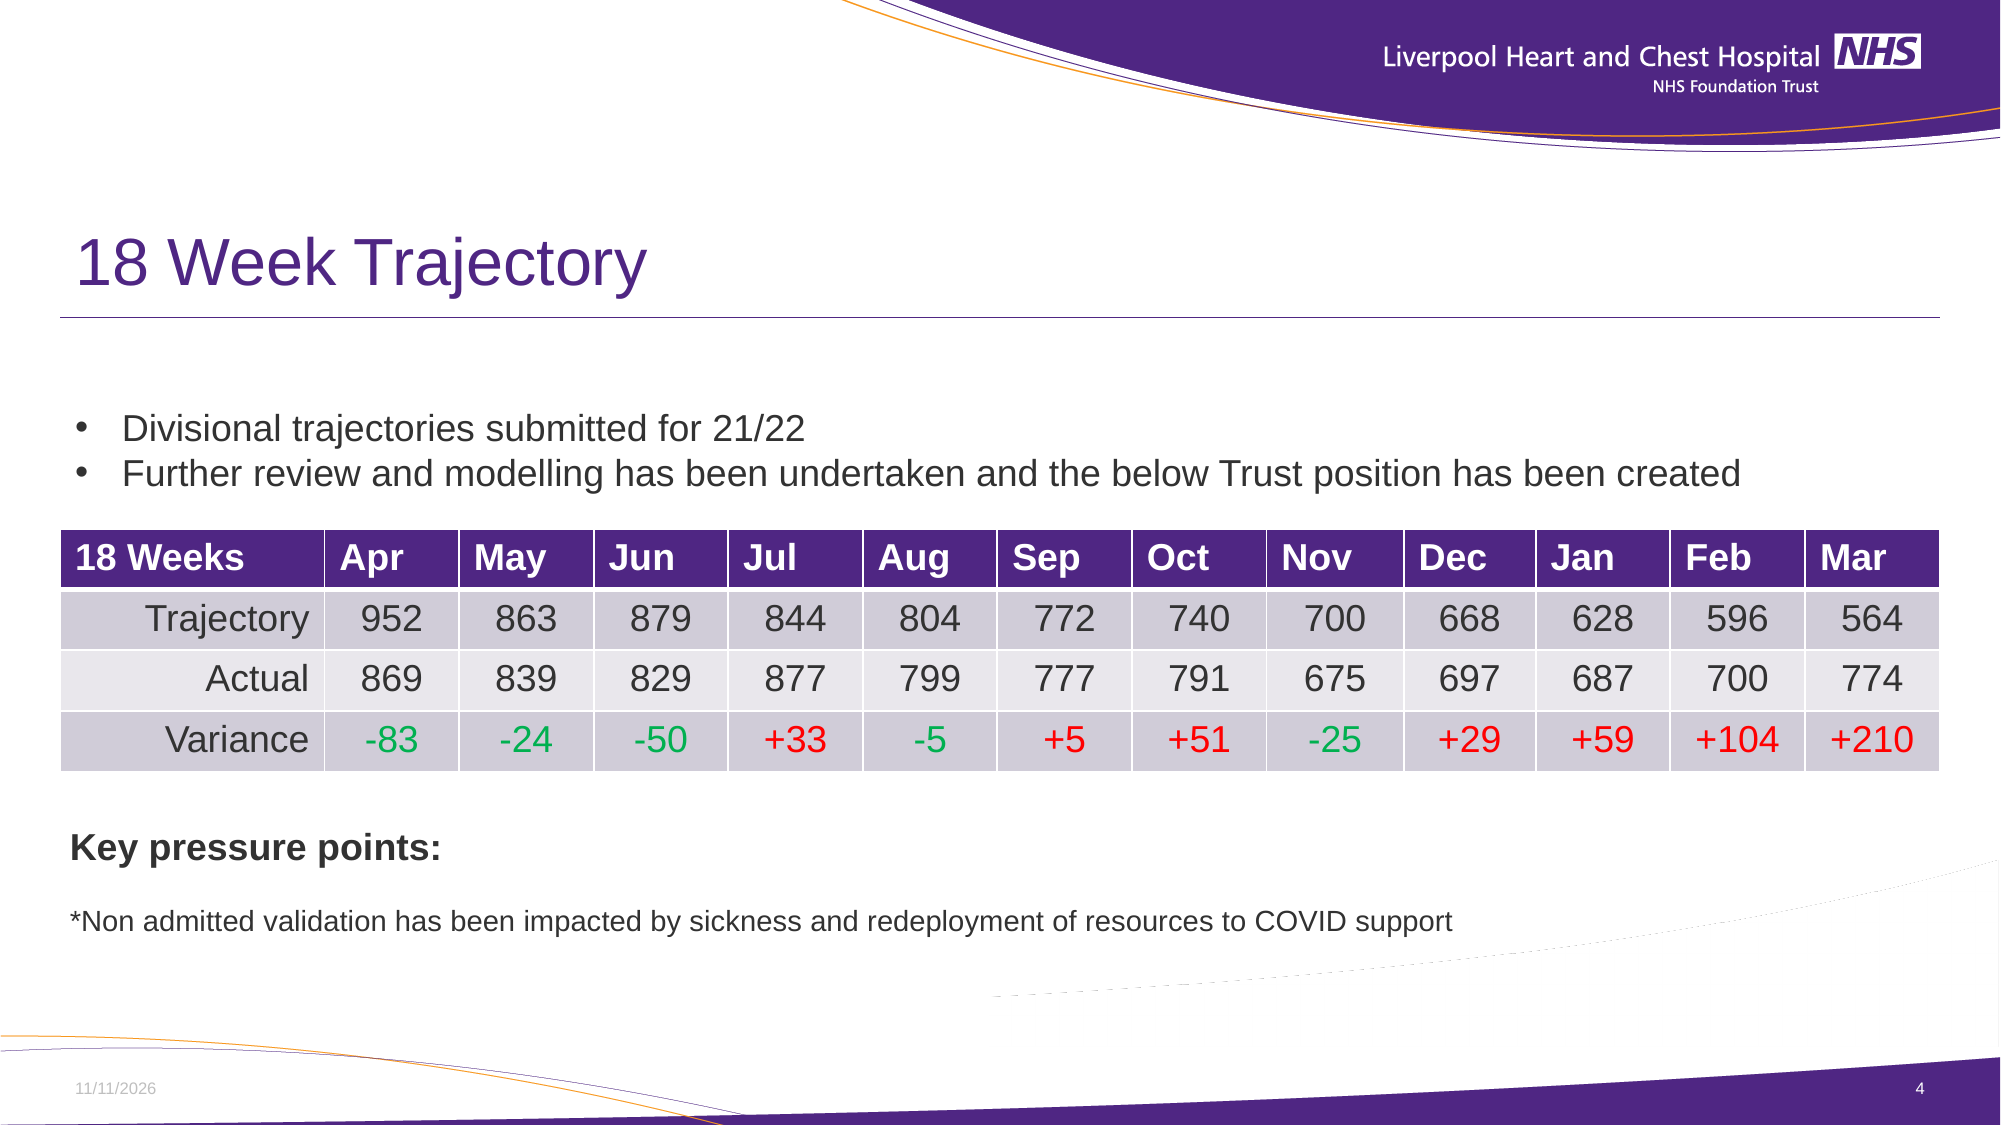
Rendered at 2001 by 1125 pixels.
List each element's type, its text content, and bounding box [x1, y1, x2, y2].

table_cell 740 [1133, 592, 1266, 649]
table_cell 675 [1267, 651, 1403, 710]
table_cell 839 [460, 651, 593, 710]
table_cell +210 [1806, 712, 1939, 771]
table_cell 877 [729, 651, 862, 710]
table_cell 804 [864, 592, 996, 649]
table_header 18 Weeks [61, 530, 324, 587]
table_cell 564 [1806, 592, 1939, 649]
table_cell -25 [1267, 712, 1403, 771]
table_cell -5 [864, 712, 996, 771]
table_cell 952 [325, 592, 458, 649]
table_cell +59 [1537, 712, 1669, 771]
slide_number 4 [1489, 1058, 1940, 1118]
table_header Jul [729, 530, 862, 587]
table_header Feb [1671, 530, 1804, 587]
table_cell Variance [61, 712, 324, 771]
table_header May [460, 530, 593, 587]
table_cell 869 [325, 651, 458, 710]
table_cell -50 [595, 712, 727, 771]
table_header Jan [1537, 530, 1669, 587]
table_cell 777 [998, 651, 1131, 710]
table_cell 596 [1671, 592, 1804, 649]
table_header Nov [1267, 530, 1403, 587]
table_header Jun [595, 530, 727, 587]
table_cell 879 [595, 592, 727, 649]
table_header Aug [864, 530, 996, 587]
table_cell 700 [1671, 651, 1804, 710]
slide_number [60, 1058, 511, 1118]
table_cell Actual [61, 651, 324, 710]
table_cell 791 [1133, 651, 1266, 710]
table_cell 697 [1405, 651, 1535, 710]
table_cell -83 [325, 712, 458, 771]
table_header Mar [1806, 530, 1939, 587]
picture [0, 0, 2001, 1125]
table_cell 774 [1806, 651, 1939, 710]
table_cell 772 [998, 592, 1131, 649]
table_header Dec [1405, 530, 1535, 587]
table_cell 844 [729, 592, 862, 649]
table_cell +5 [998, 712, 1131, 771]
table_cell 829 [595, 651, 727, 710]
title 18 Week Trajectory [60, 169, 1940, 308]
table_cell 628 [1537, 592, 1669, 649]
table_header Apr [325, 530, 458, 587]
table_cell 668 [1405, 592, 1535, 649]
table_cell 700 [1267, 592, 1403, 649]
table_cell 863 [460, 592, 593, 649]
table_cell Trajectory [61, 592, 324, 649]
table_cell -24 [460, 712, 593, 771]
table_header Sep [998, 530, 1131, 587]
table_cell +51 [1133, 712, 1266, 771]
text_box Divisional trajectories submitted for 21/22 Further review and modelling has been undertaken and the below Trust position has been created [60, 351, 1854, 528]
text_box Key pressure points: *Non admitted validation has been impacted by sickness and redeployment of resources to COVID support [55, 795, 1945, 990]
table_cell +33 [729, 712, 862, 771]
table_cell +29 [1405, 712, 1535, 771]
table_header Oct [1133, 530, 1266, 587]
table_cell 799 [864, 651, 996, 710]
table_cell +104 [1671, 712, 1804, 771]
table_cell 687 [1537, 651, 1669, 710]
